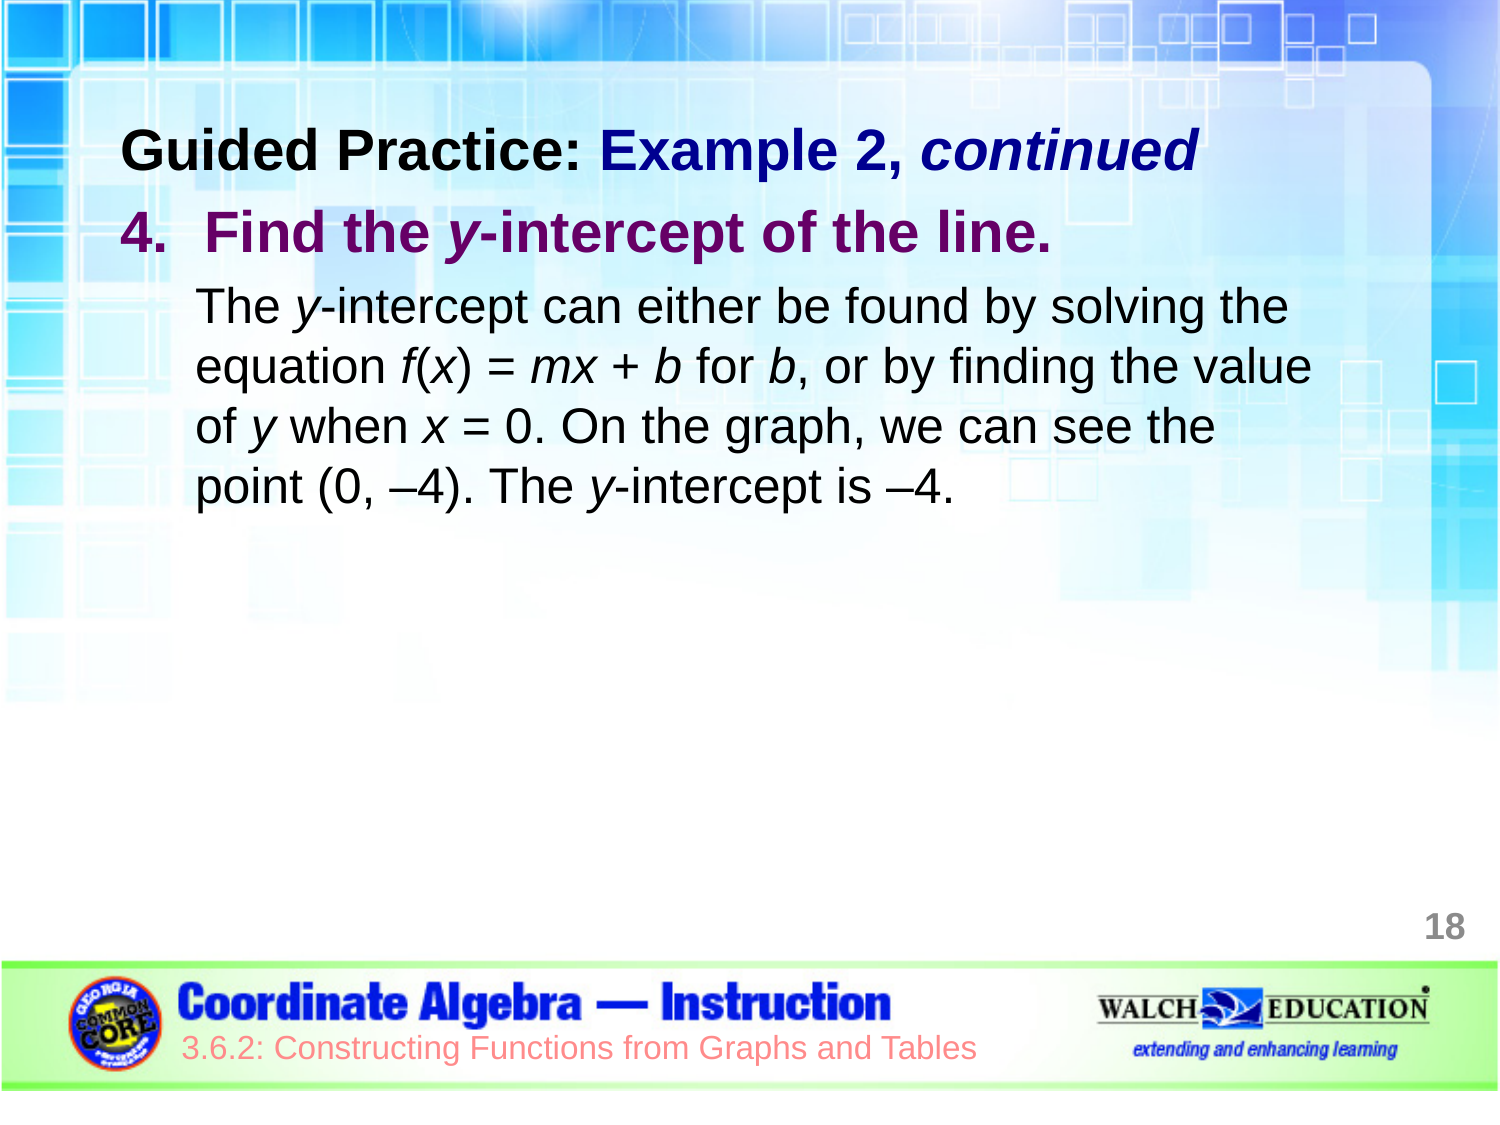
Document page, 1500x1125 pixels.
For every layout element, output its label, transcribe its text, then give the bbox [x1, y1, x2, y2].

subtitle Guided Practice: Example 2, continued Find the y-intercept of the line. The y-intercept can either be found by solving the equation f(x) = mx + b for b, or by finding the value of y when x = 0. On the graph, we can see the point (0, –4). The y-intercept is –4. [105, 105, 1334, 925]
picture [1, 0, 1500, 1091]
footer 3.6.2: Constructing Functions from Graphs and Tables [166, 1024, 1080, 1069]
slide_number 18 [1361, 901, 1481, 949]
